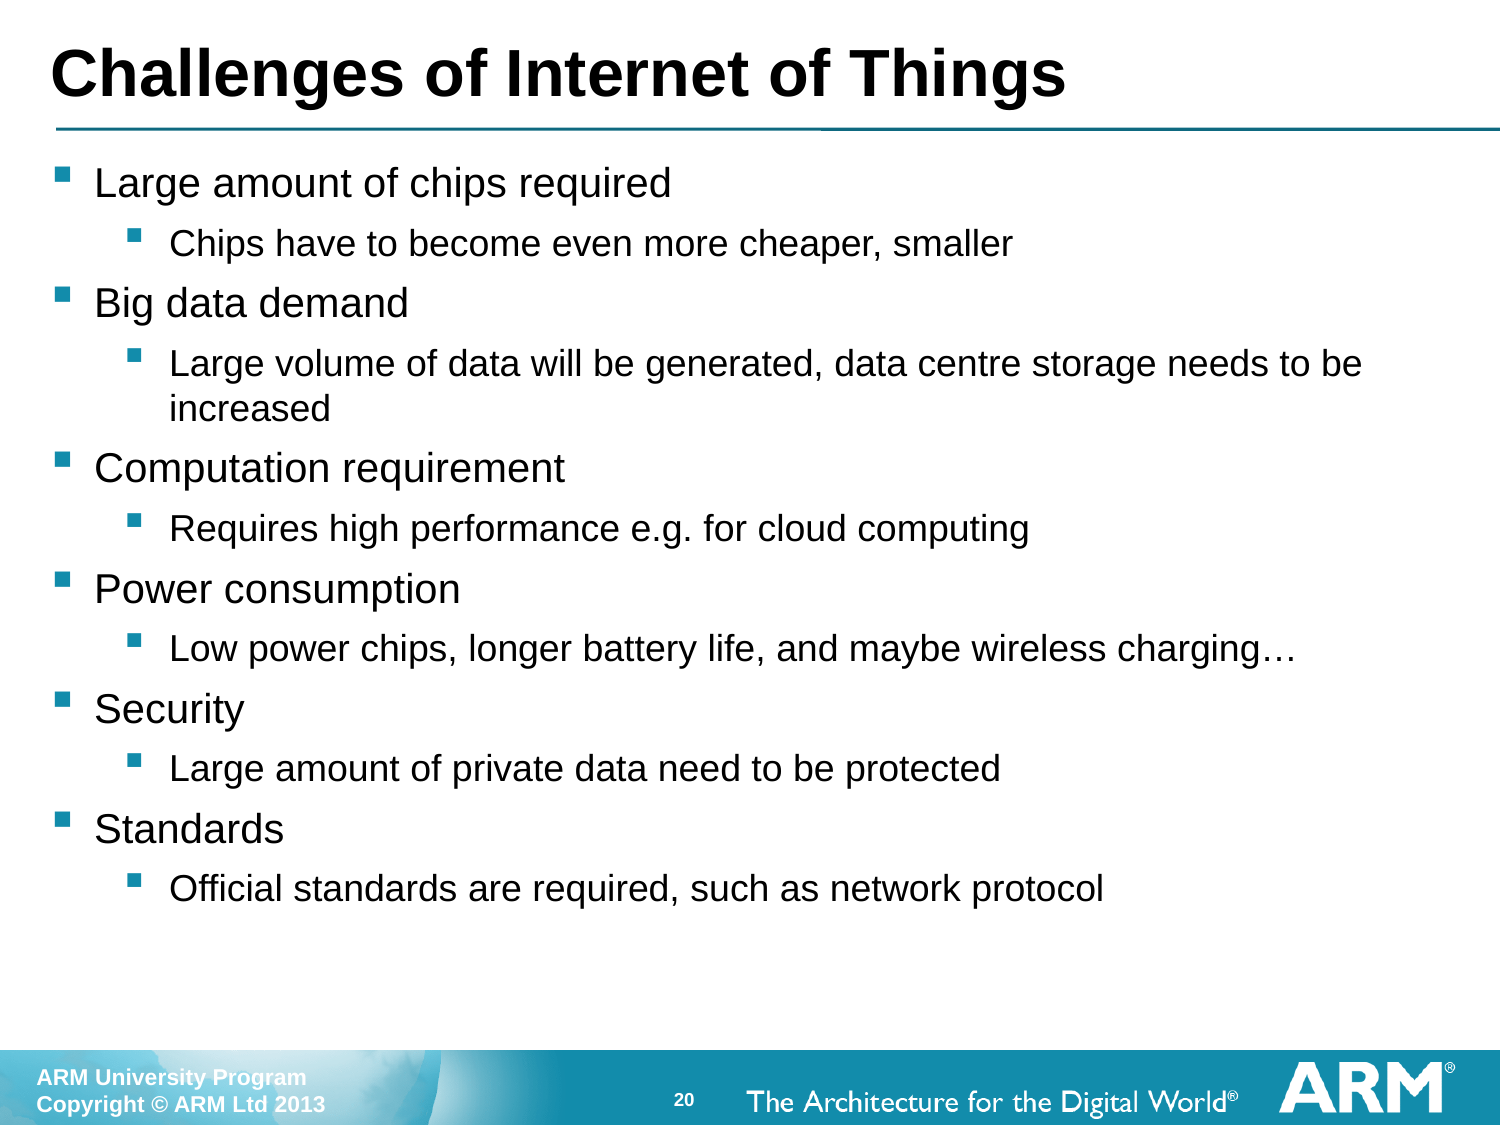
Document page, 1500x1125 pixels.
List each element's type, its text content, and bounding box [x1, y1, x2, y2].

picture [0, 780, 1500, 1125]
title Challenges of Internet of Things [35, 1, 1476, 139]
list Large amount of chips required Chips have to become even more cheaper, smaller Big data demand Large volume of data will be generated, data centre storage needs to be increased Computation requirement Requires high performance e.g. for cloud computing Power consumption Low power chips, longer battery life, and maybe wireless charging… Security Large amount of private data need to be protected Standards Official standards are required, such as network protocol [35, 148, 1476, 1047]
